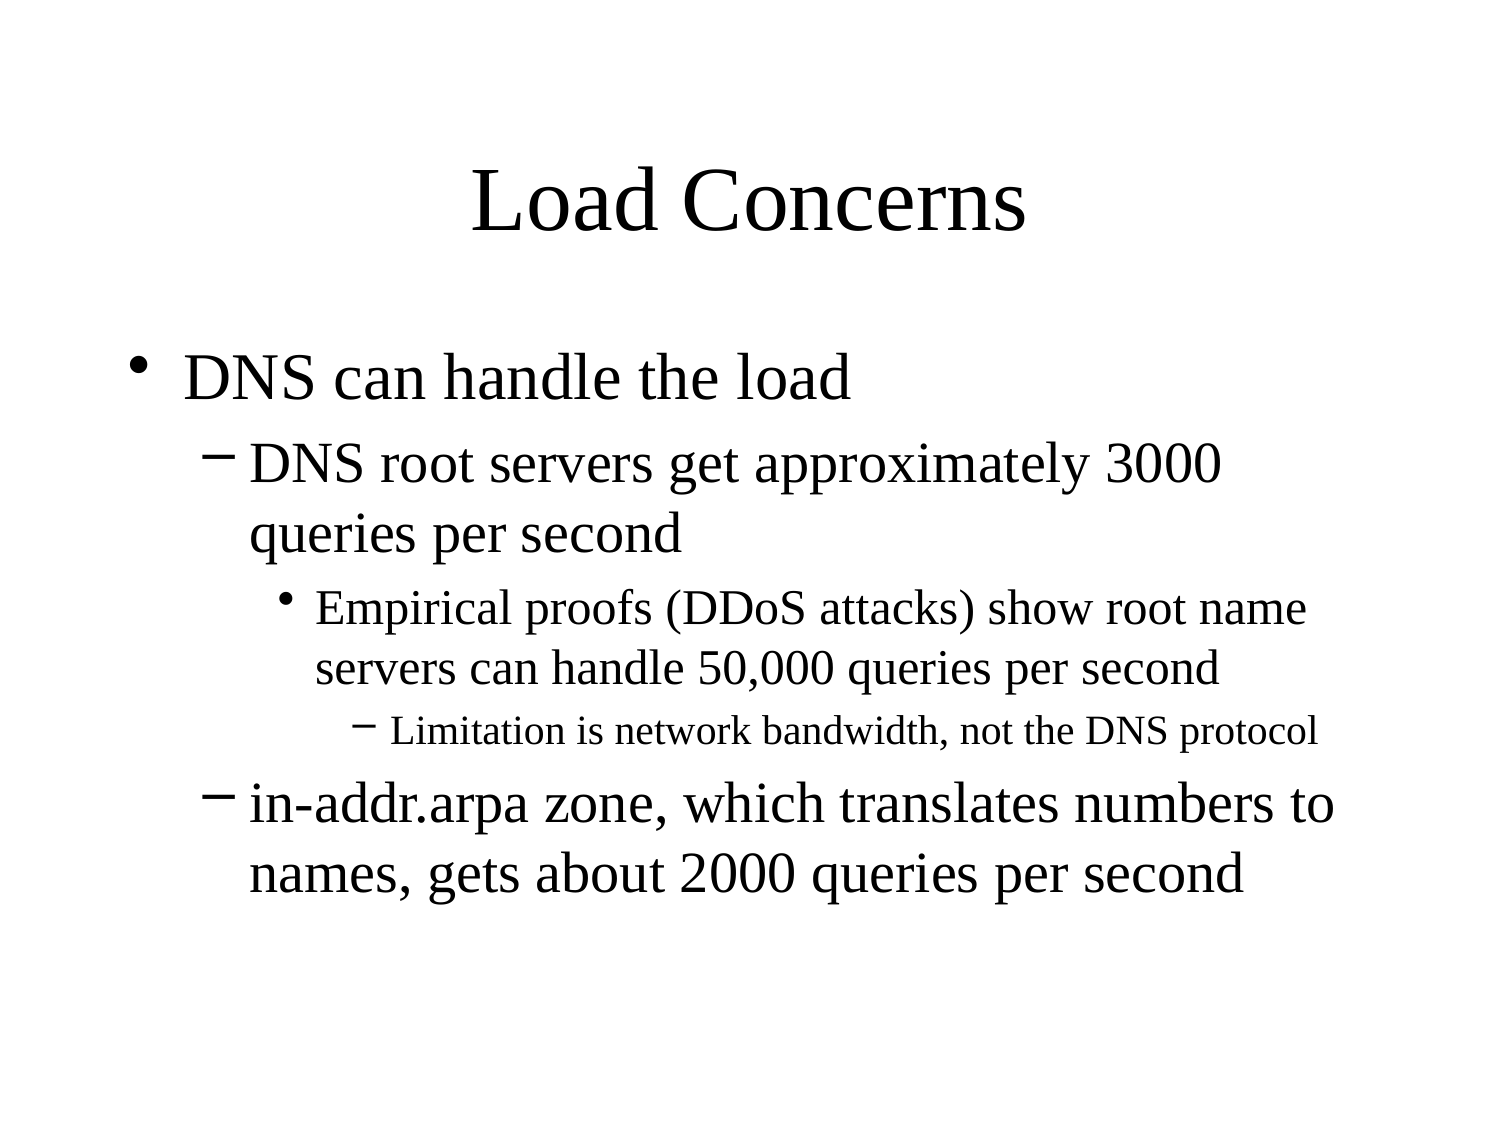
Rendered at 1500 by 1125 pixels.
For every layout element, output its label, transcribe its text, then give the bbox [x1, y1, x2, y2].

title Load Concerns [112, 99, 1388, 288]
list DNS can handle the load DNS root servers get approximately 3000 queries per second Empirical proofs (DDoS attacks) show root name servers can handle 50,000 queries per second Limitation is network bandwidth, not the DNS protocol in-addr.arpa zone, which translates numbers to names, gets about 2000 queries per second [112, 324, 1388, 1000]
